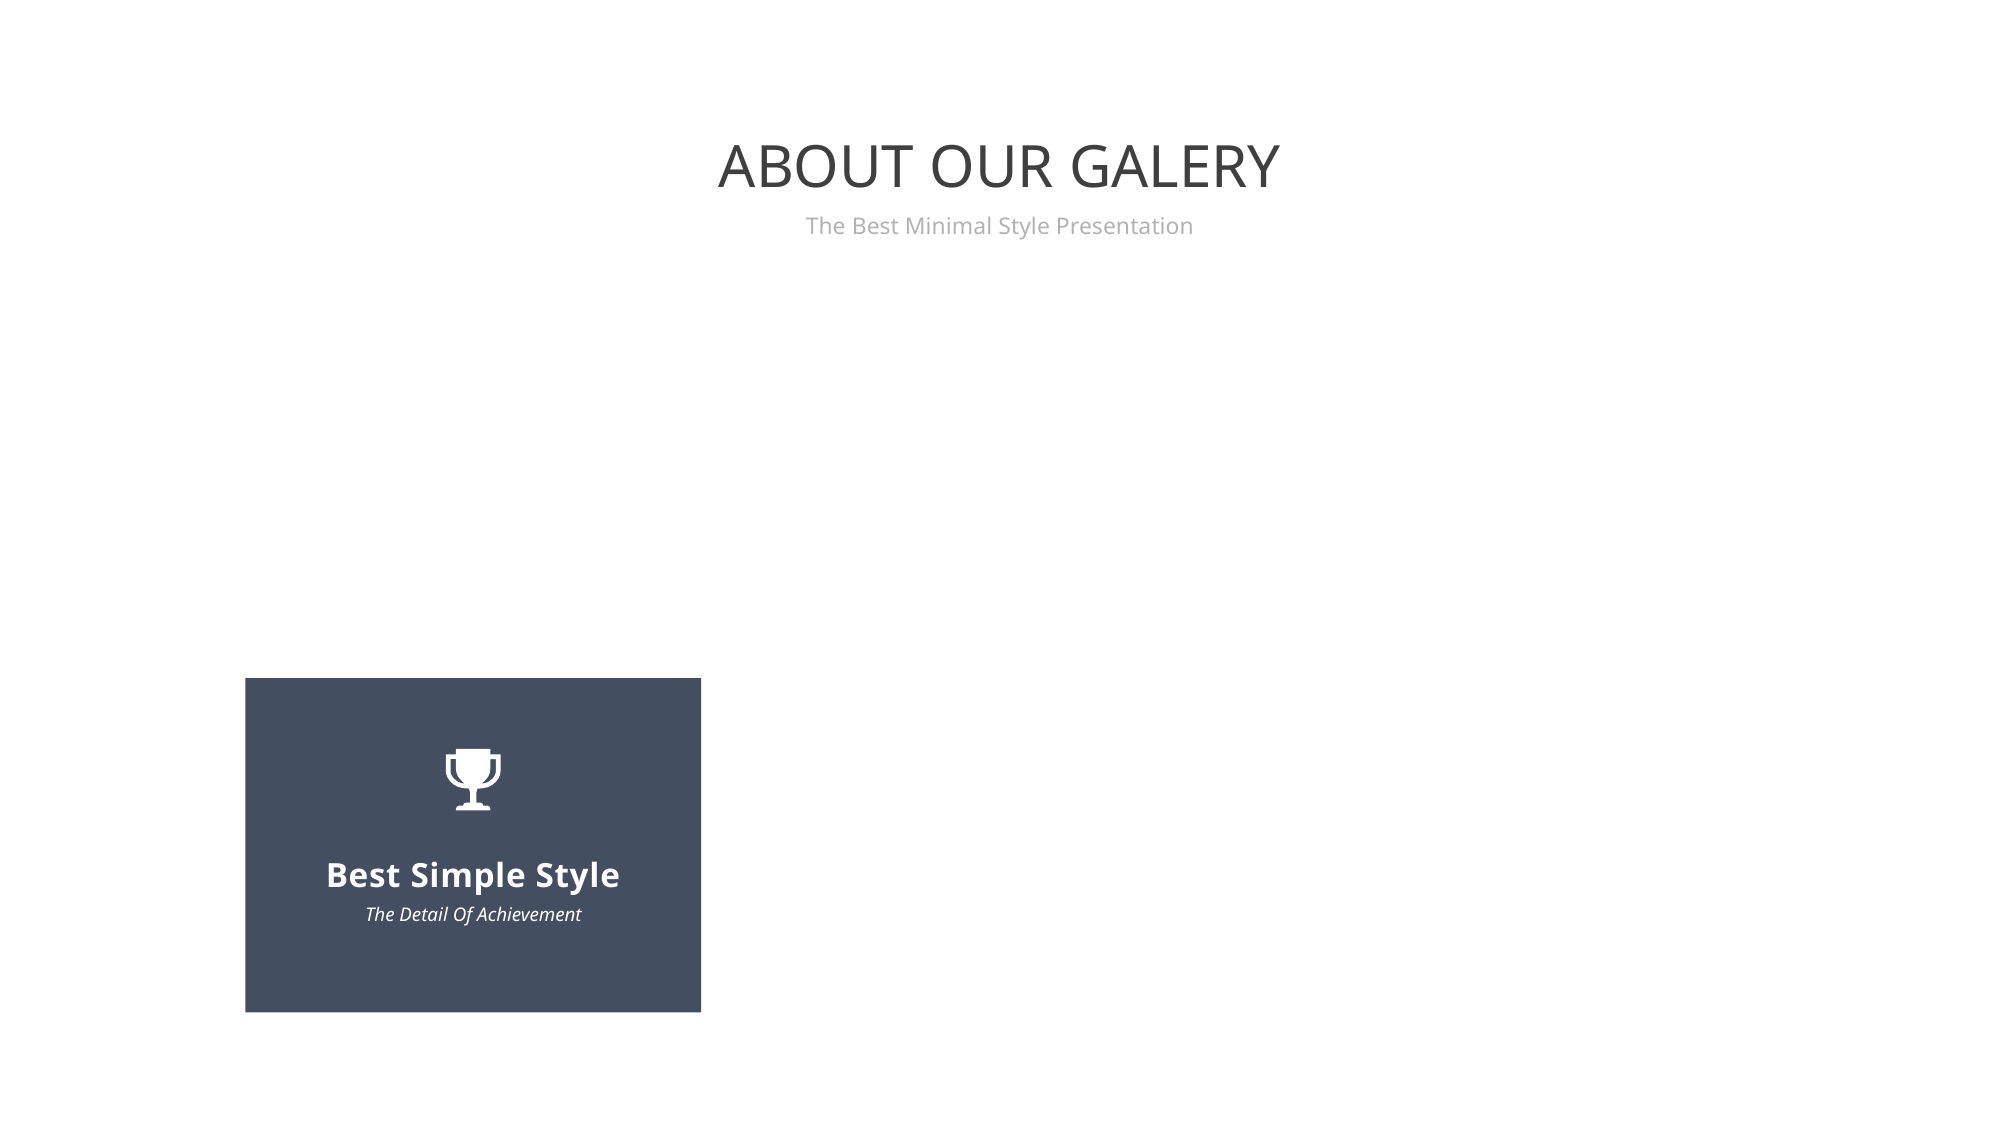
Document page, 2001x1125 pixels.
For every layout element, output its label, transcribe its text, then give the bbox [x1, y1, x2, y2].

text_box [244, 677, 701, 1013]
text_box The Best Minimal Style Presentation [790, 204, 1210, 247]
text_box The Detail Of Achievement [289, 895, 658, 933]
text_box [445, 748, 501, 811]
text_box ABOUT OUR GALERY [609, 121, 1391, 207]
picture [245, 343, 1755, 1013]
text_box Best Simple Style [289, 847, 658, 895]
